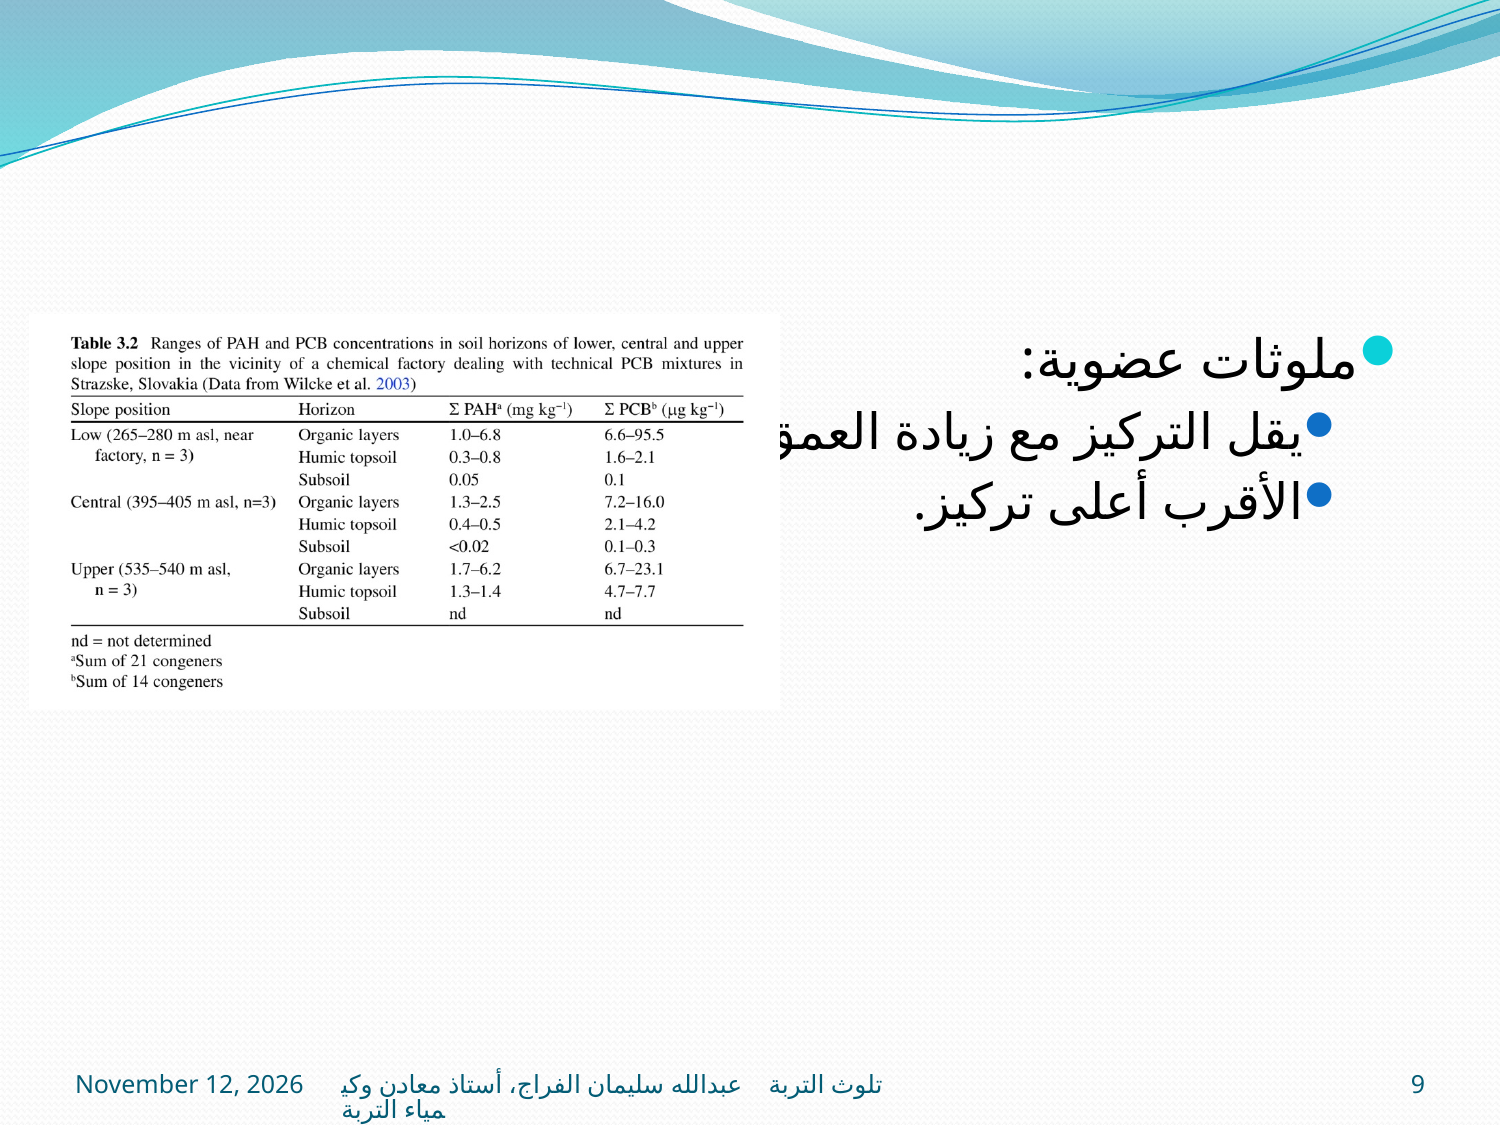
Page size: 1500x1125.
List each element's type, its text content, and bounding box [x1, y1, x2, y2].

slide_number 01/جمادى الأولى/1435 [75, 1042, 425, 1103]
slide_number 9 [1299, 1042, 1425, 1103]
picture [29, 314, 780, 709]
list ملوثات عضوية: يقل التركيز مع زيادة العمق. الأقرب أعلى تركيز. [75, 317, 1425, 1038]
footer تلوث التربة عبدالله سليمان الفراج، أستاذ معادن وكيمياء التربة [437, 1042, 988, 1103]
